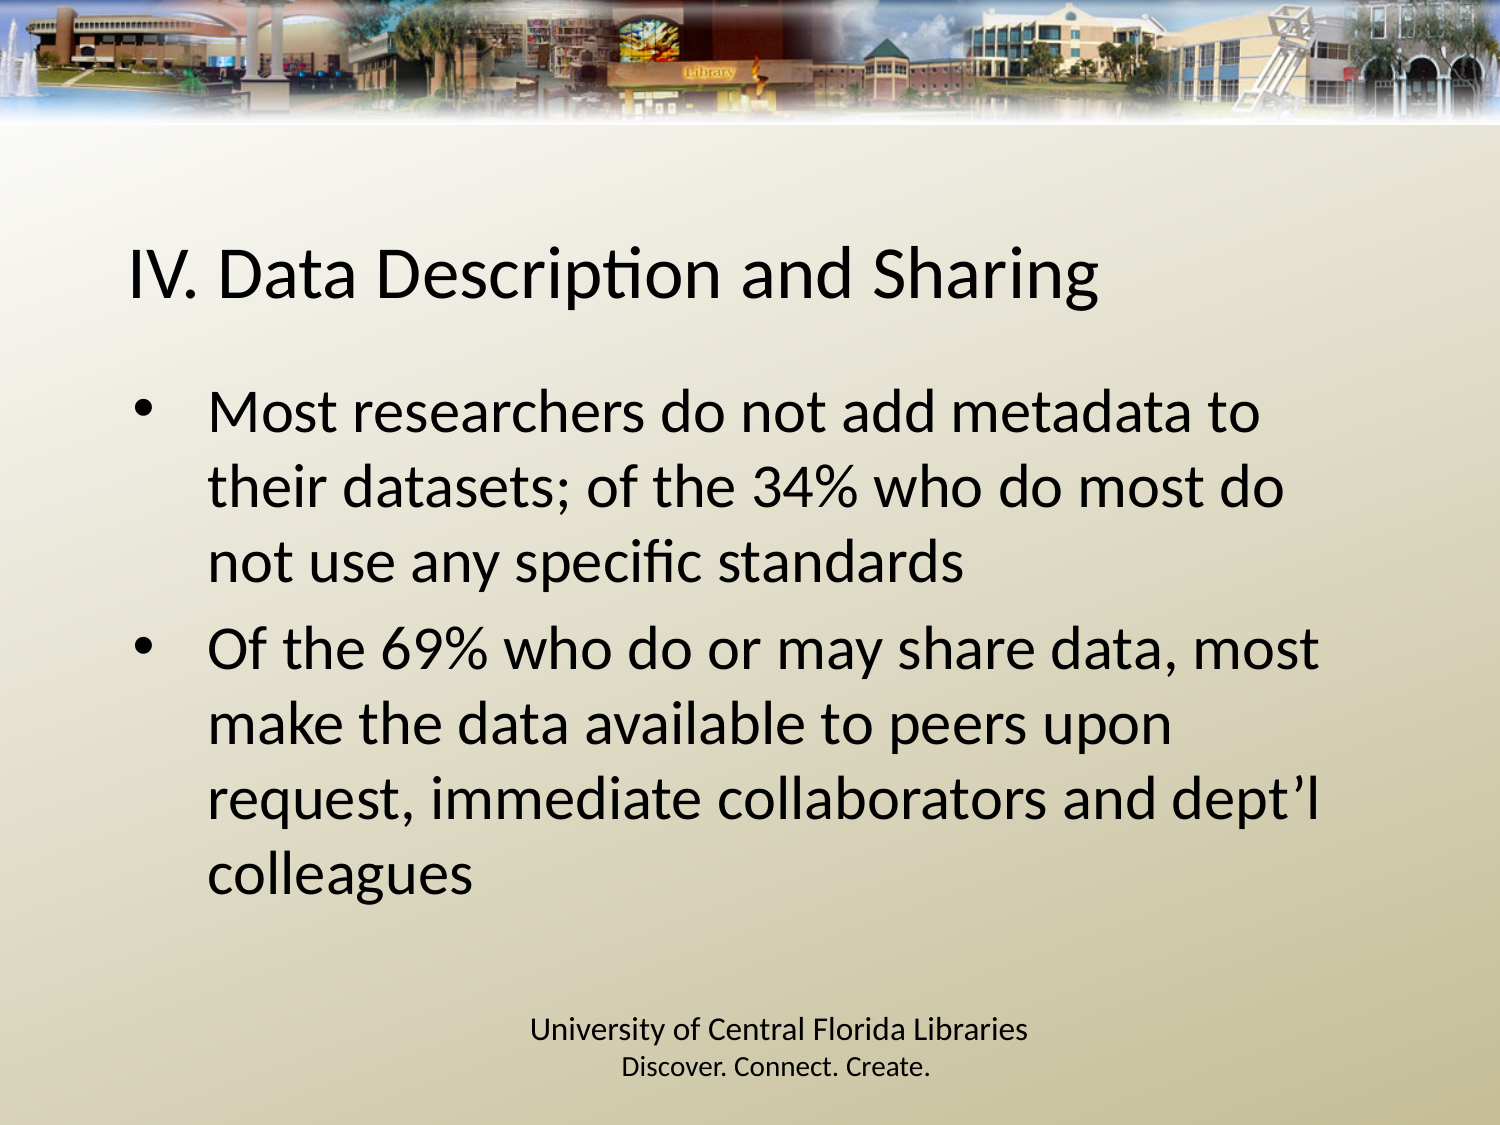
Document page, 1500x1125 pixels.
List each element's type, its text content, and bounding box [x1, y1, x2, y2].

title IV. Data Description and Sharing [112, 174, 1388, 363]
picture [0, 0, 1500, 125]
text_box University of Central Florida Libraries Discover. Connect. Create. [515, 999, 1045, 1090]
subtitle Most researchers do not add metadata to their datasets; of the 34% who do most do not use any specific standards Of the 69% who do or may share data, most make the data available to peers upon request, immediate collaborators and dept’l colleagues [117, 362, 1388, 963]
